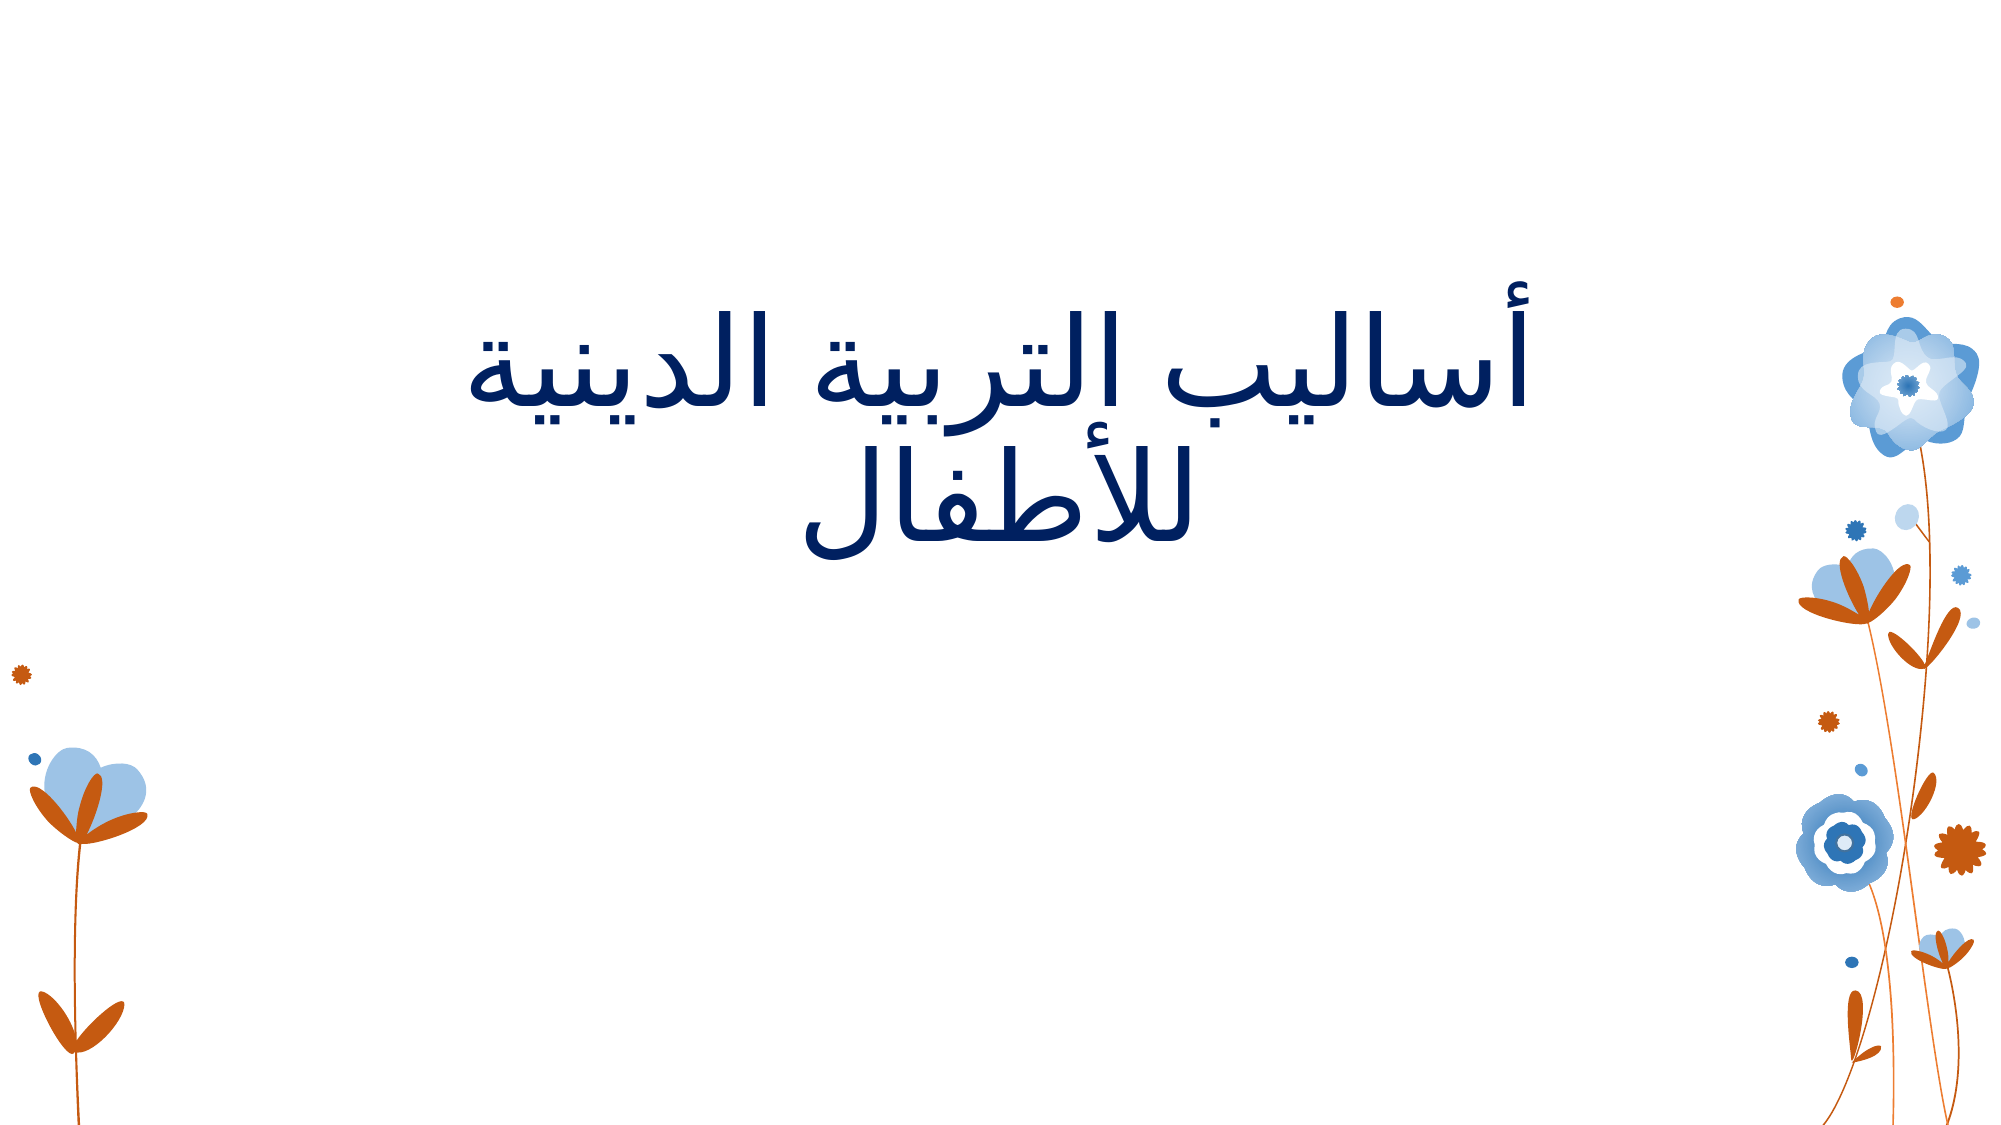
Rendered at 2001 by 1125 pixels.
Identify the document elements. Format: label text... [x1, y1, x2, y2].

title أساليب التربية الدينية للأطفال [249, 184, 1750, 576]
